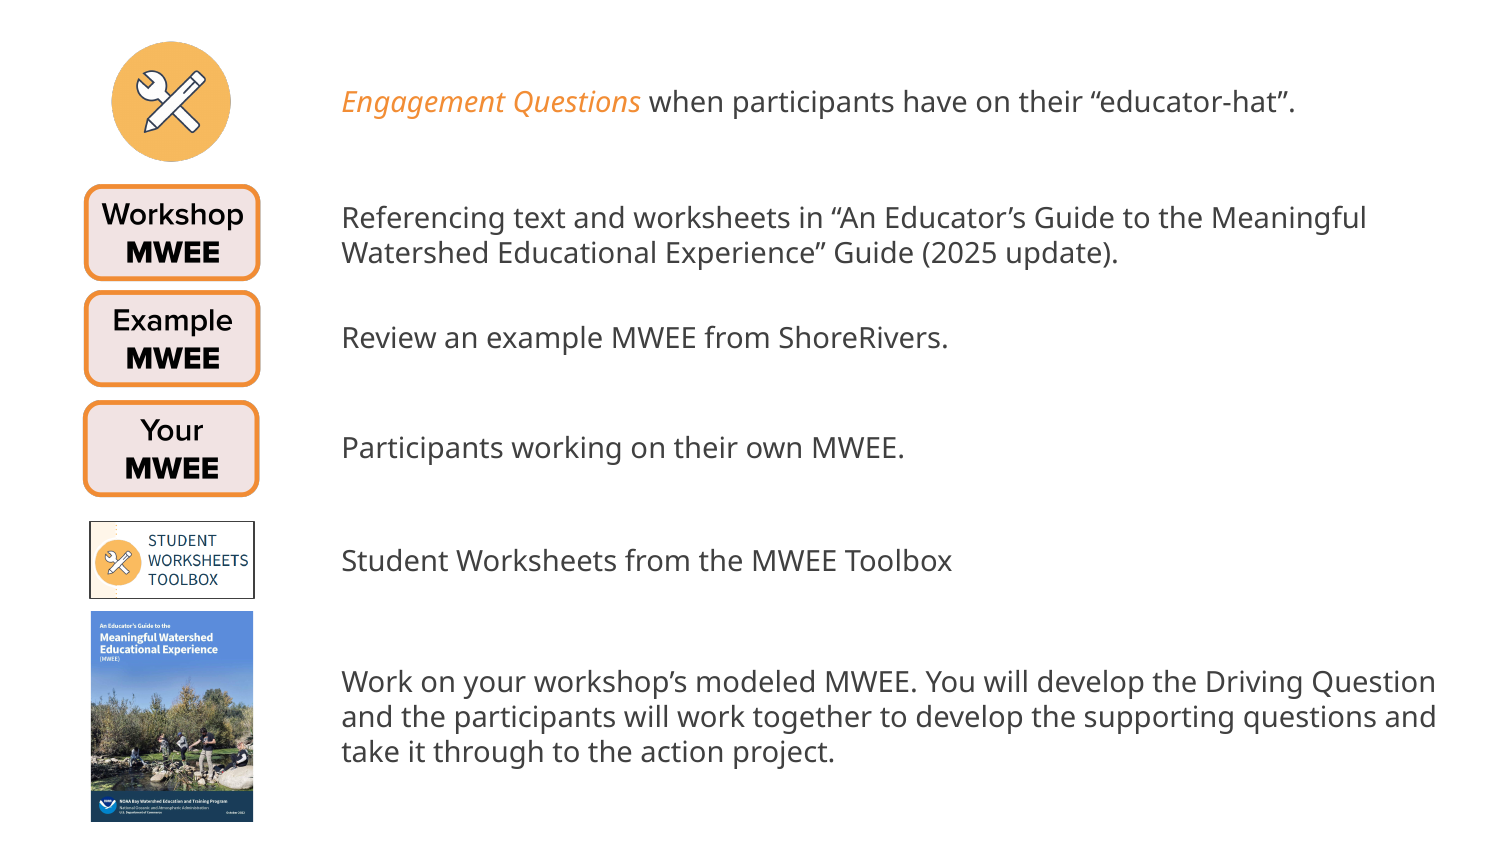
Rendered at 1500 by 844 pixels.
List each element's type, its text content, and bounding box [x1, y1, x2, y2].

text_box Referencing text and worksheets in “An Educator’s Guide to the Meaningful Watershed Educational Experience” Guide (2025 update). [326, 184, 1458, 284]
text_box Participants working on their own MWEE. [326, 413, 1458, 479]
subtitle Engagement Questions when participants have on their “educator-hat”. [326, 68, 1367, 135]
text_box Student Worksheets from the MWEE Toolbox [326, 527, 1458, 593]
text_box Review an example MWEE from ShoreRivers. [326, 304, 1458, 369]
picture [90, 611, 254, 822]
text_box Work on your workshop’s modeled MWEE. You will develop the Driving Question and the participants will work together to develop the supporting questions and take it through to the action project. [326, 648, 1458, 784]
picture [107, 38, 235, 165]
picture [90, 521, 254, 599]
picture [76, 395, 266, 502]
picture [77, 178, 267, 392]
